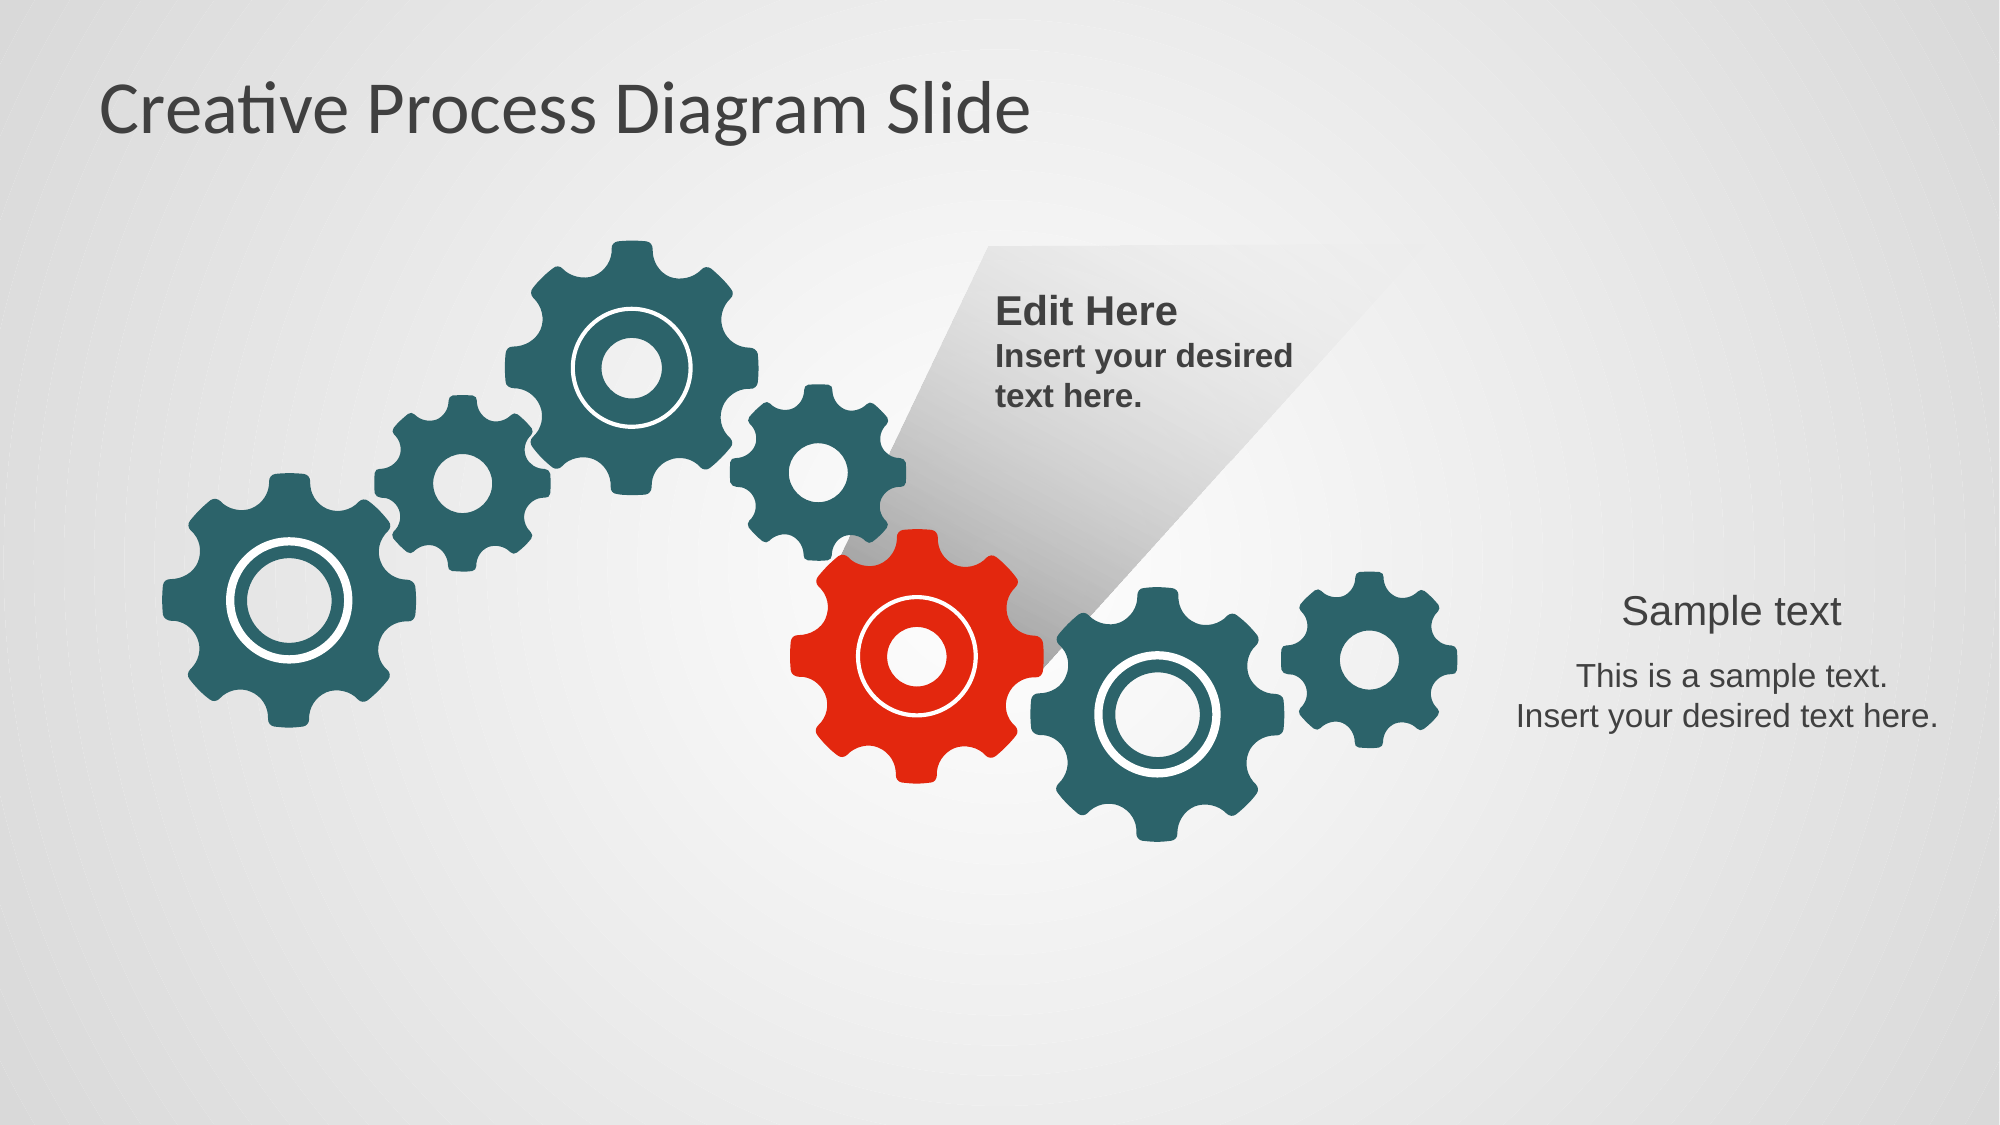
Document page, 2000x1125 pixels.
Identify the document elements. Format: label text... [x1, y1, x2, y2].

title Creative Process Diagram Slide [99, 45, 1900, 162]
text_box [1030, 587, 1285, 842]
text_box [1281, 571, 1458, 749]
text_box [1497, 576, 1968, 744]
text_box [855, 595, 978, 718]
text_box [570, 306, 693, 429]
text_box [837, 241, 1429, 670]
text_box [1094, 651, 1221, 778]
text_box [729, 384, 907, 561]
text_box [226, 537, 353, 664]
text_box [162, 473, 417, 728]
text_box [790, 529, 1044, 784]
text_box [504, 240, 759, 496]
text_box [374, 395, 551, 572]
text_box Edit Here Insert your desired text here. [980, 276, 1310, 422]
